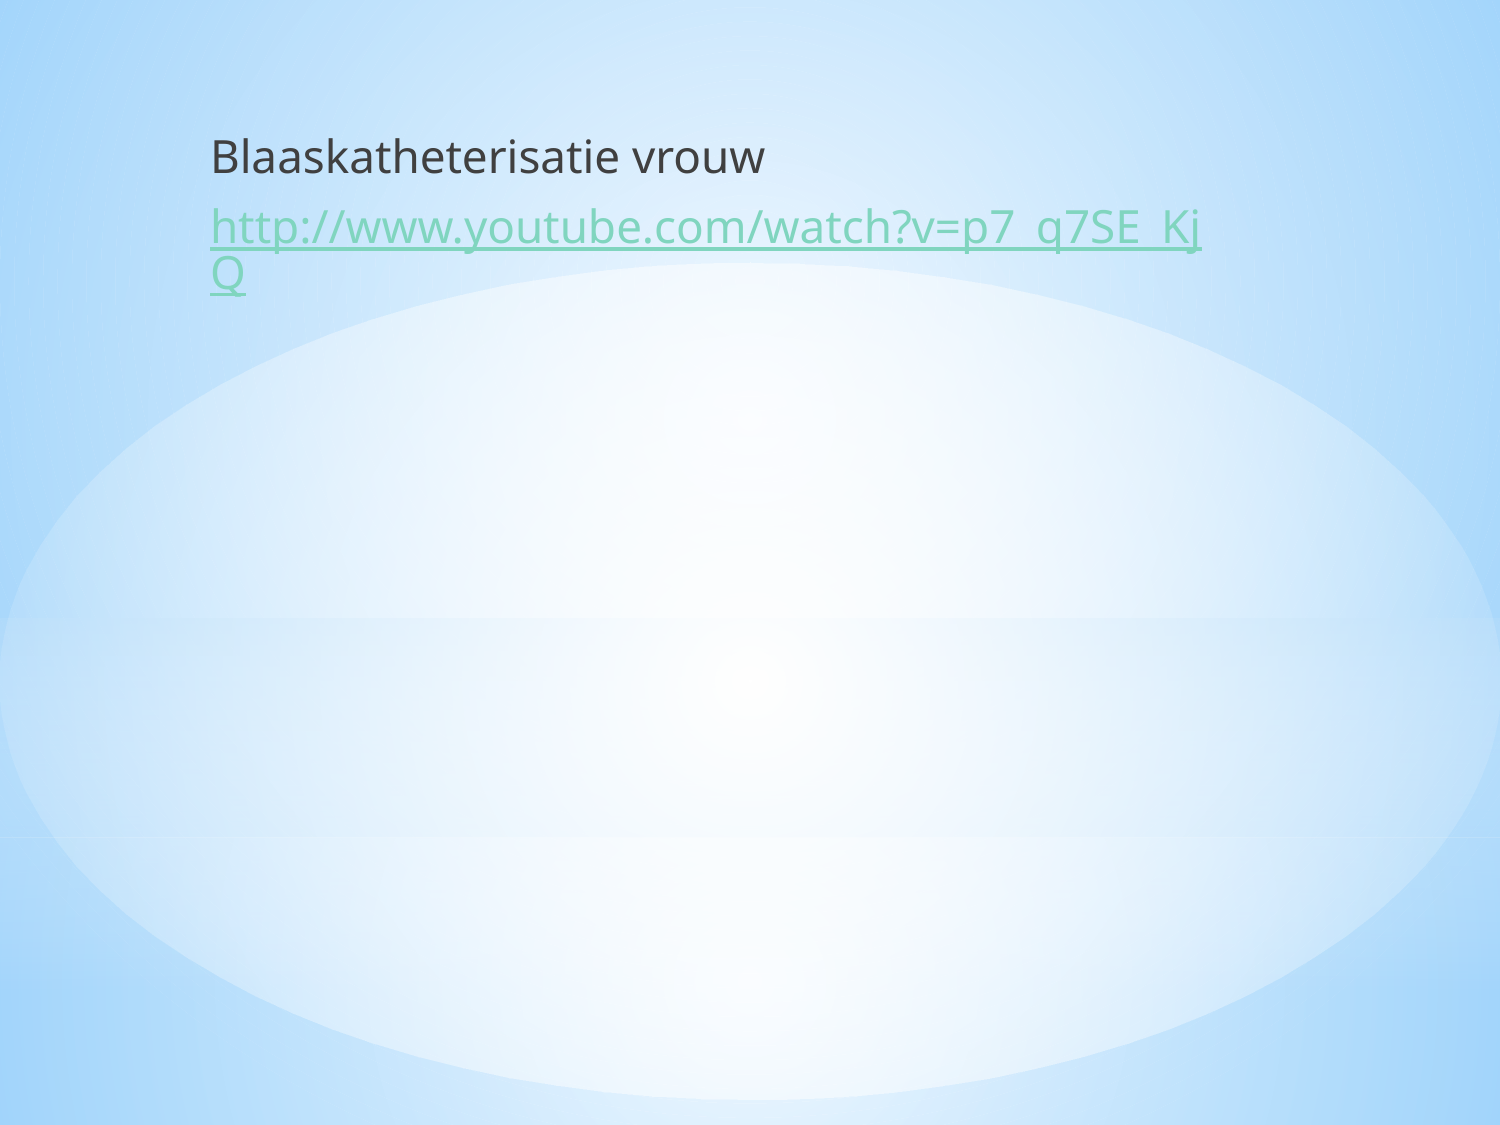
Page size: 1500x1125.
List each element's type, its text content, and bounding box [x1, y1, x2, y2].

list Blaaskatheterisatie vrouw http://www.youtube.com/watch?v=p7_q7SE_KjQ [187, 120, 1238, 690]
